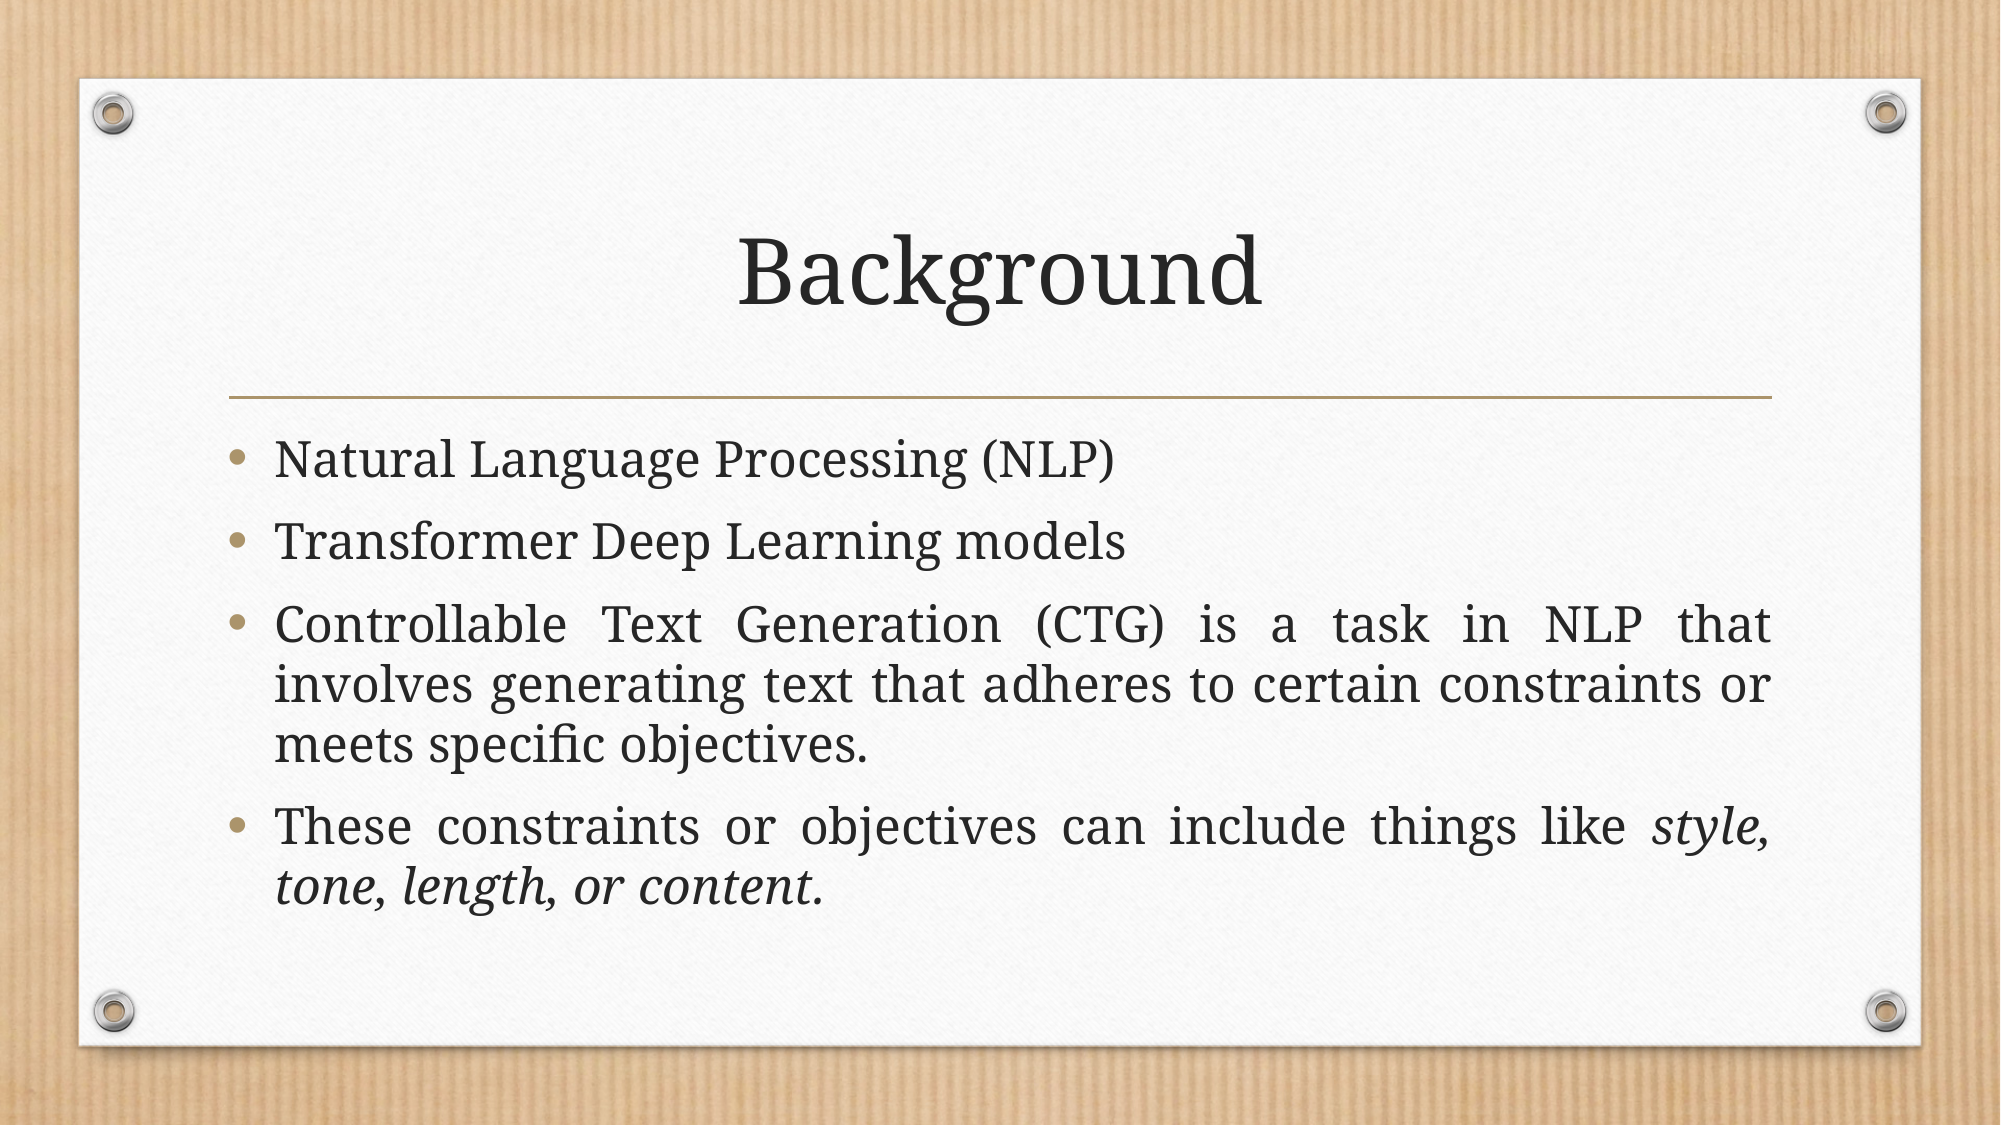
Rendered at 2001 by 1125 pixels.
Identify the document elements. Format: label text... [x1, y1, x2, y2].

title Background [212, 161, 1788, 375]
list Natural Language Processing (NLP) Transformer Deep Learning models Controllable Text Generation (CTG) is a task in NLP that involves generating text that adheres to certain constraints or meets specific objectives. These constraints or objectives can include things like style, tone, length, or content. [212, 419, 1788, 964]
picture [0, 0, 2001, 1125]
